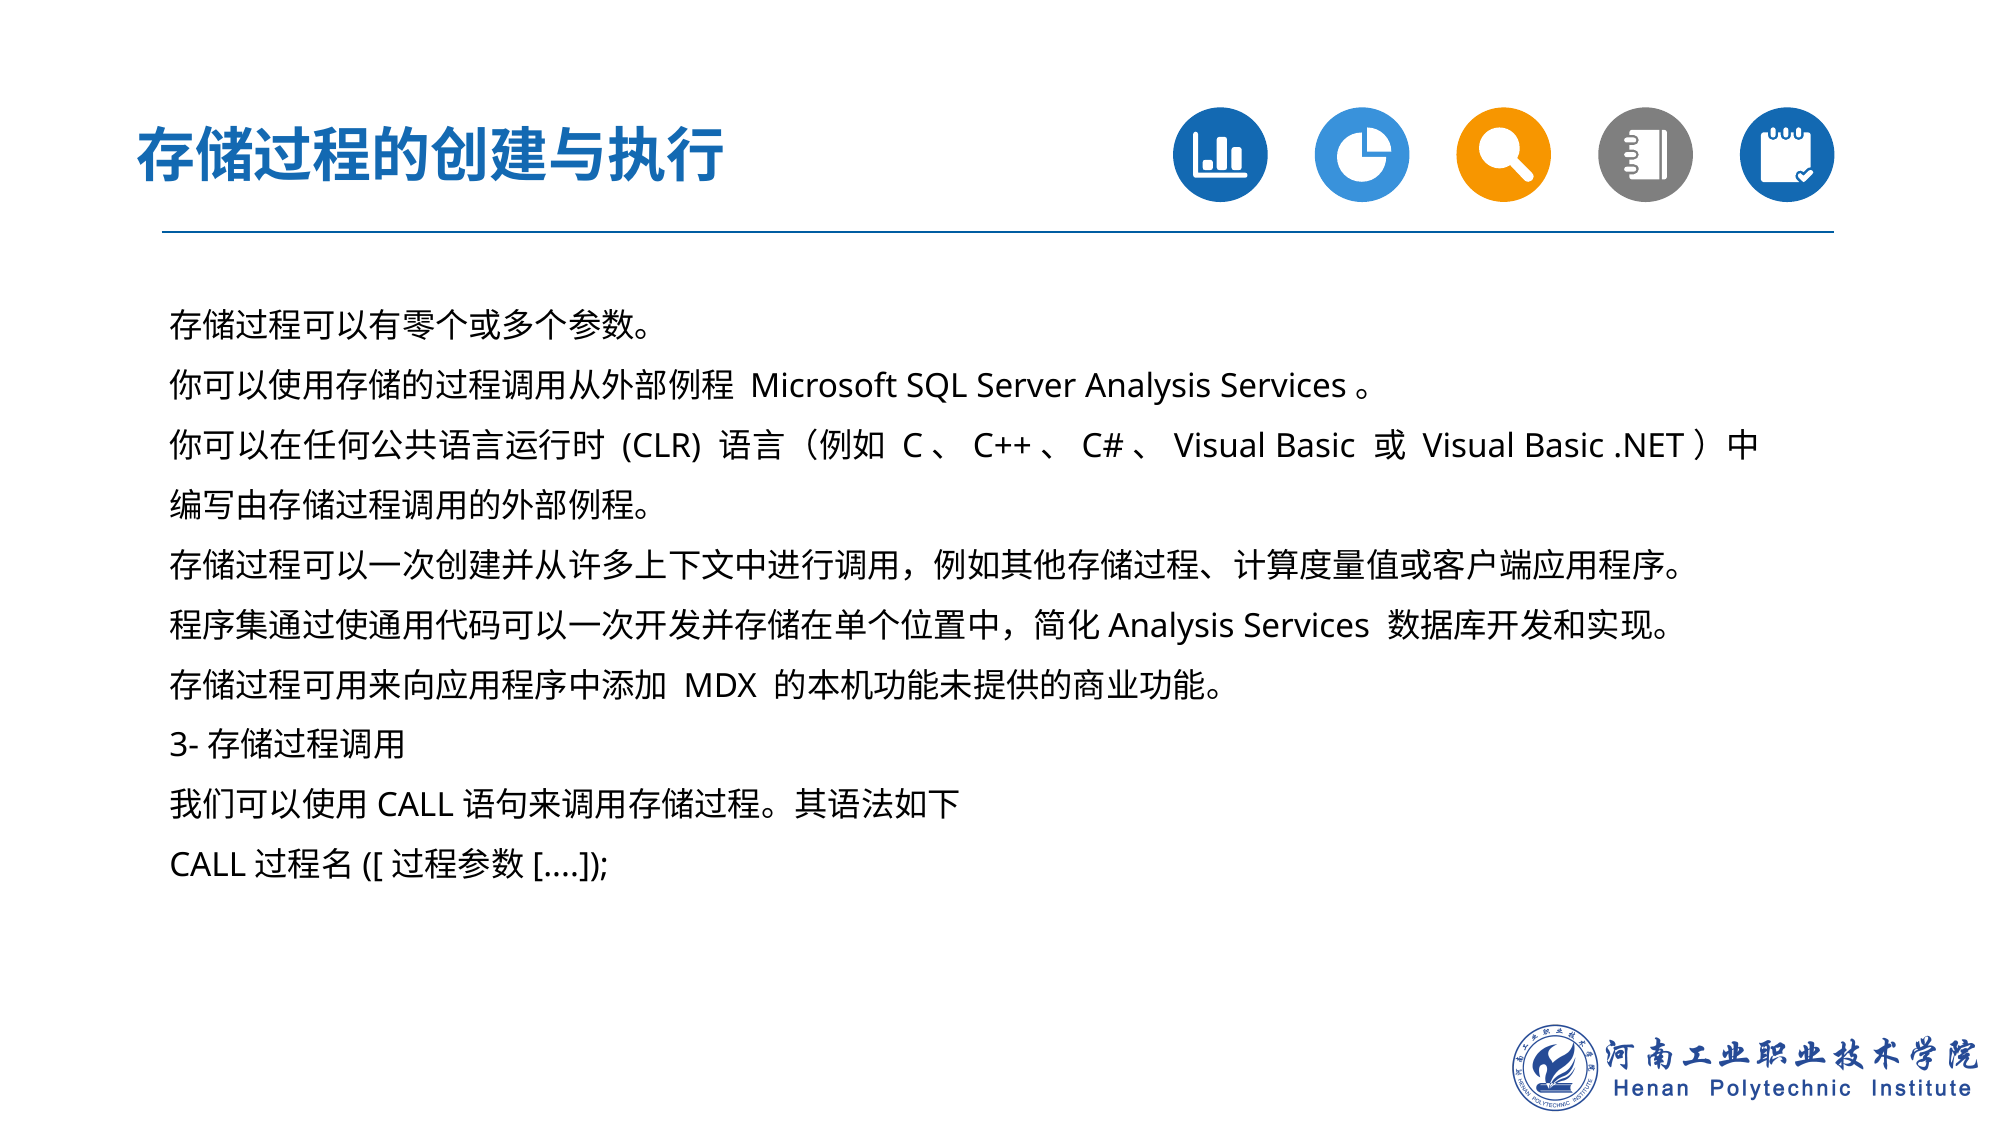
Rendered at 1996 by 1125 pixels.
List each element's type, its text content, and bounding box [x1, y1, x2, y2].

text_box 存储过程的创建与执行 [110, 93, 752, 203]
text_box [1172, 107, 1268, 203]
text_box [1739, 107, 1835, 203]
picture [1493, 1020, 1984, 1118]
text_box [1314, 107, 1410, 203]
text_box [1598, 107, 1694, 203]
text_box 存储过程可以有零个或多个参数。 你可以使用存储的过程调用从外部例程 Microsoft SQL Server Analysis Services。 你可以在任何公共语言运行时 (CLR) 语言（例如 C、C++、C#、Visual Basic 或 Visual Basic .NET）中编写由存储过程调用的外部例程。 存储过程可以一次创建并从许多上下文中进行调用，例如其他存储过程、计算度量值或客户端应用程序。 程序集通过使通用代码可以一次开发并存储在单个位置中，简化Analysis Services 数据库开发和实现。 存储过程可用来向应用程序中添加 MDX 的本机功能未提供的商业功能。 3-存储过程调用 我们可以使用CALL语句来调用存储过程。其语法如下 CALL过程名([过程参数[....]); [149, 274, 1780, 942]
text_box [1456, 107, 1552, 203]
